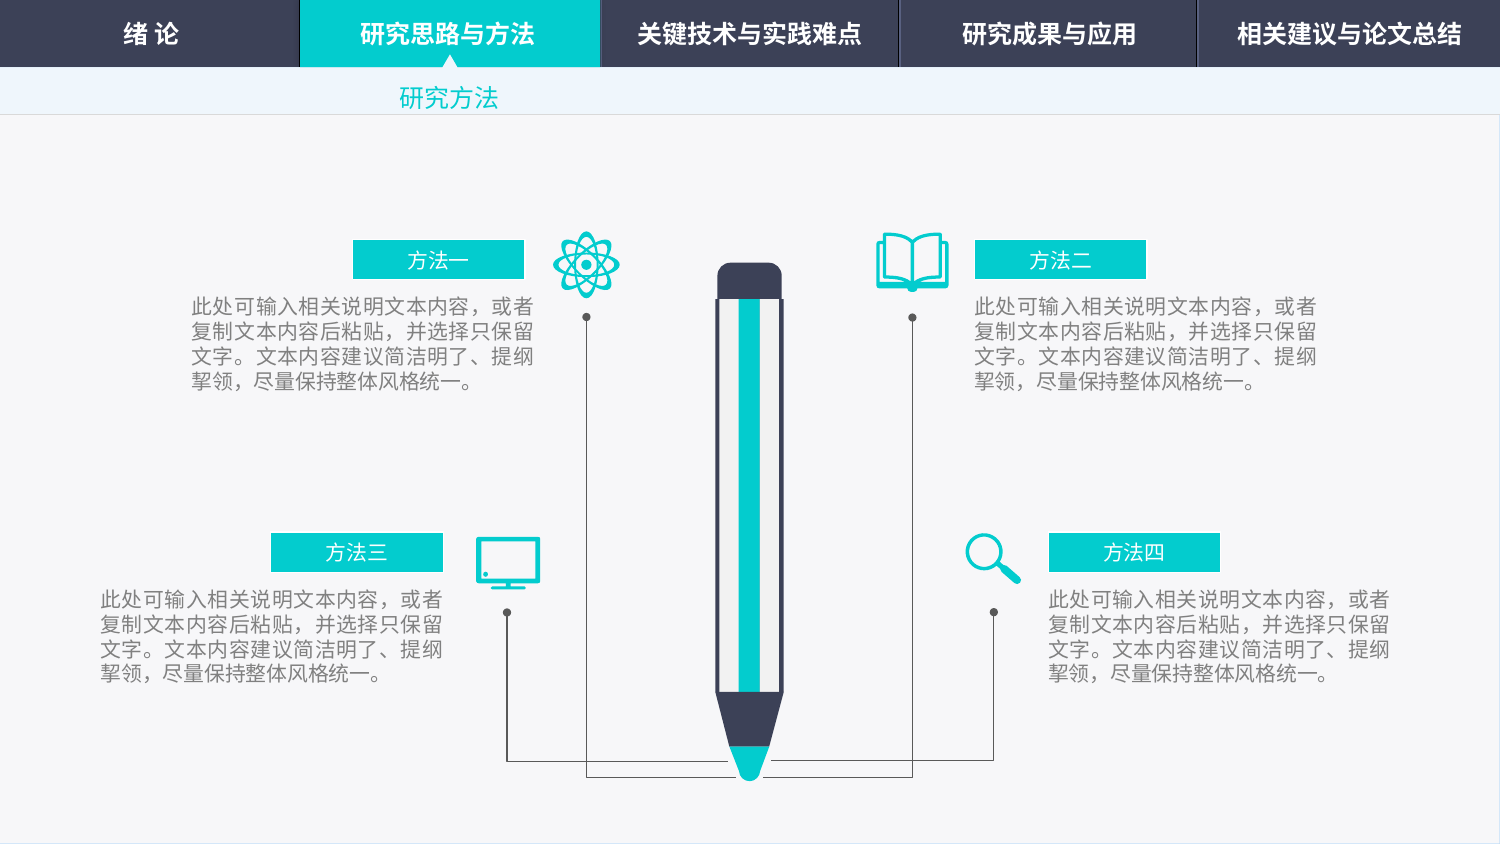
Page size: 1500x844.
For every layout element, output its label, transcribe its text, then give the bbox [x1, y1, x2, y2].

text_box 关键技术与实践难点 [599, 9, 899, 59]
text_box 此处可输入相关说明文本内容，或者复制文本内容后粘贴，并选择只保留文字。文本内容建议简洁明了、提纲挈领，尽量保持整体风格统一。 [100, 586, 444, 687]
text_box [965, 533, 1022, 585]
text_box [476, 536, 541, 590]
text_box 方法二 [972, 237, 1149, 282]
text_box 绪 论 [0, 9, 297, 59]
text_box 此处可输入相关说明文本内容，或者复制文本内容后粘贴，并选择只保留文字。文本内容建议简洁明了、提纲挈领，尽量保持整体风格统一。 [1048, 586, 1391, 687]
text_box [502, 608, 709, 762]
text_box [552, 231, 620, 299]
text_box 此处可输入相关说明文本内容，或者复制文本内容后粘贴，并选择只保留文字。文本内容建议简洁明了、提纲挈领，尽量保持整体风格统一。 [974, 293, 1317, 394]
text_box 研究思路与方法 [297, 9, 599, 59]
text_box [582, 312, 709, 747]
text_box [789, 762, 913, 778]
text_box [586, 762, 709, 778]
text_box 此处可输入相关说明文本内容，或者复制文本内容后粘贴，并选择只保留文字。文本内容建议简洁明了、提纲挈领，尽量保持整体风格统一。 [191, 293, 535, 394]
text_box [876, 232, 949, 292]
text_box 方法三 [268, 530, 445, 575]
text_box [715, 262, 784, 782]
text_box 研究方法 [384, 59, 515, 120]
text_box 相关建议与论文总结 [1199, 9, 1500, 59]
text_box 方法四 [1046, 530, 1223, 575]
text_box [789, 608, 998, 762]
text_box 方法一 [350, 237, 527, 282]
text_box 研究成果与应用 [899, 9, 1199, 59]
text_box [789, 313, 917, 748]
